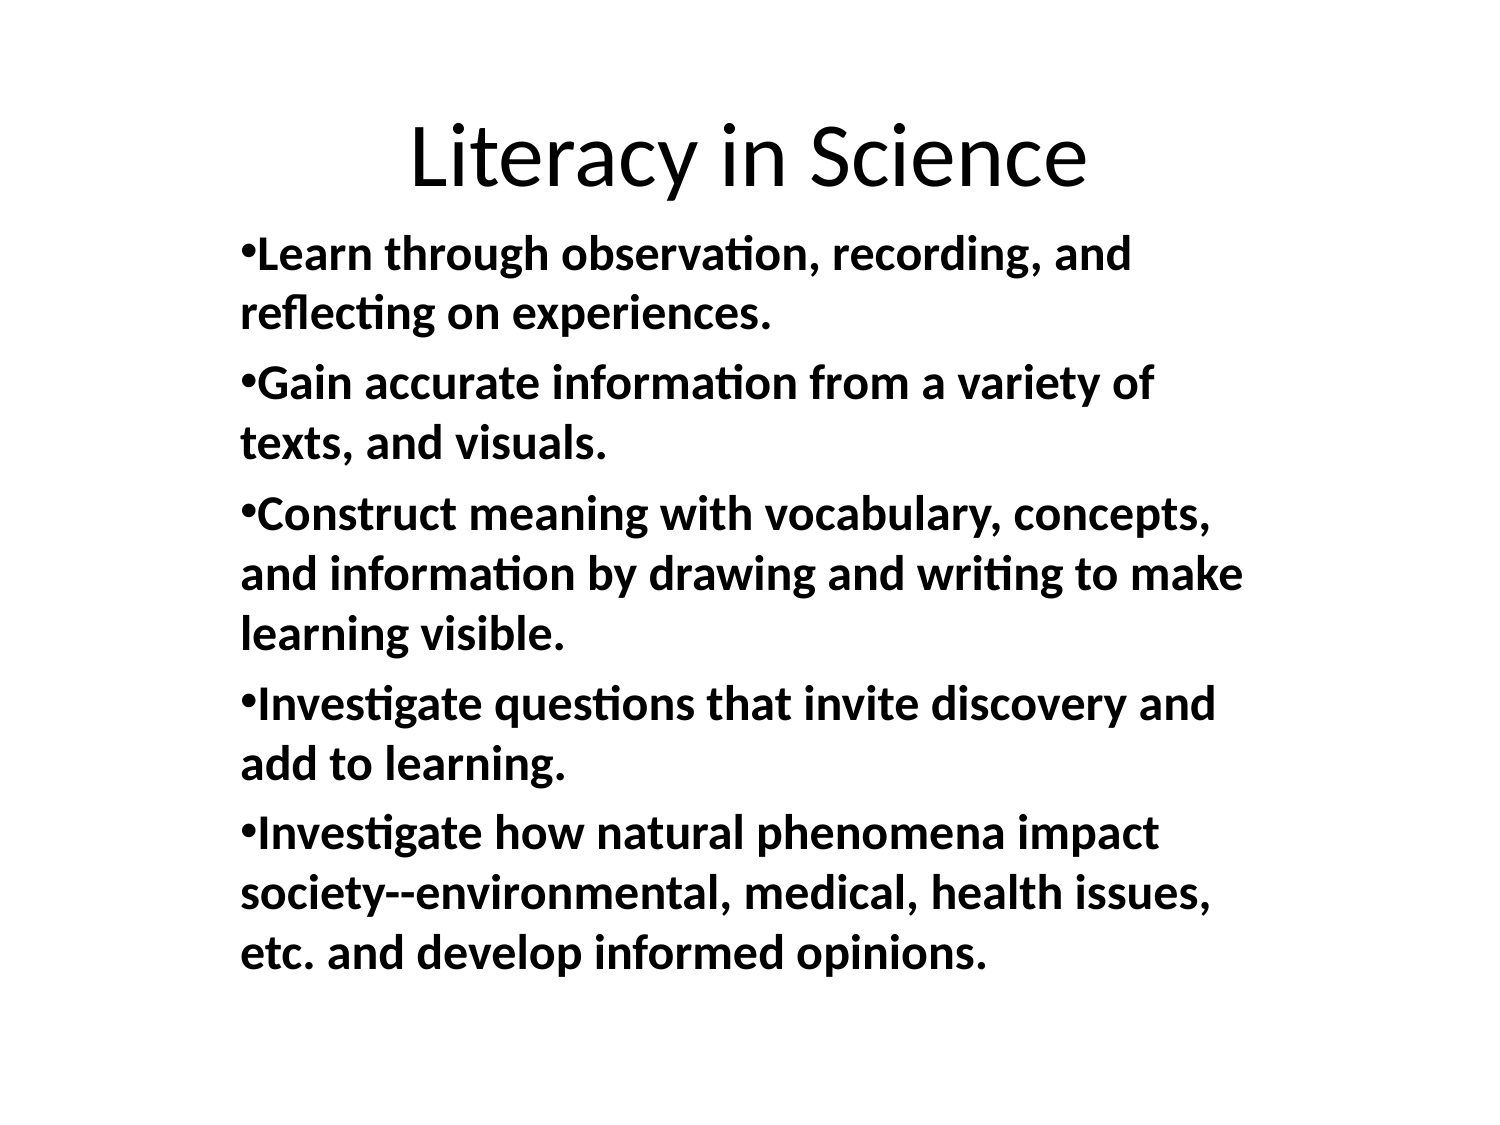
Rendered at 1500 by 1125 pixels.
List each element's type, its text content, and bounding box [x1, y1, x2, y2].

subtitle Learn through observation, recording, and reflecting on experiences. Gain accurate information from a variety of texts, and visuals. Construct meaning with vocabulary, concepts, and information by drawing and writing to make learning visible. Investigate questions that invite discovery and add to learning. Investigate how natural phenomena impact society--environmental, medical, health issues, etc. and develop informed opinions. [225, 212, 1275, 1088]
title Literacy in Science [112, 50, 1388, 250]
